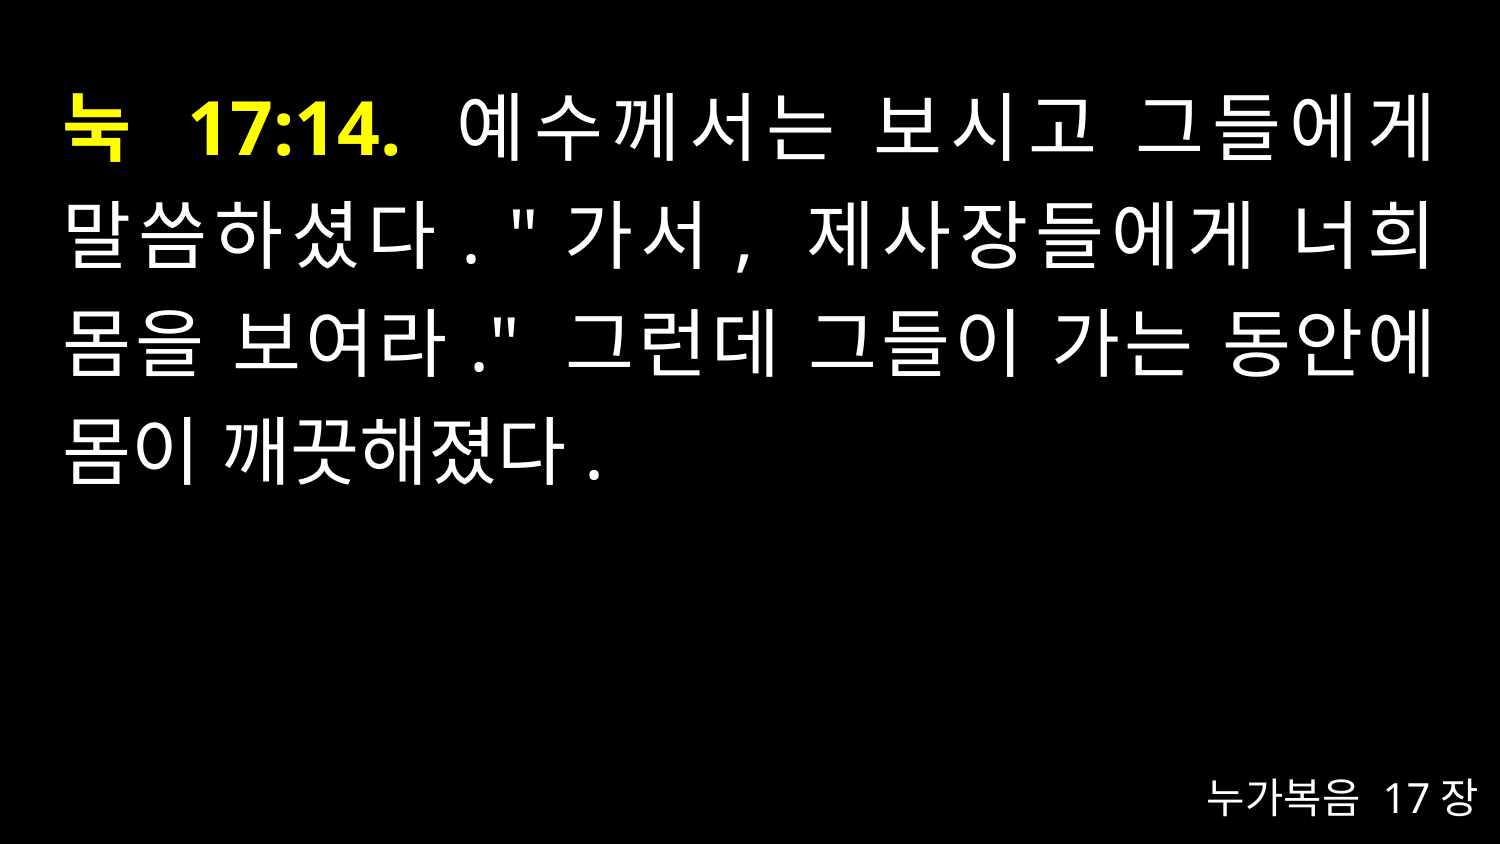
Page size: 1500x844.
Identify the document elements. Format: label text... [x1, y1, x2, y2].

subtitle 누가복음 17장 [916, 770, 1500, 844]
title 눅 17:14. 예수께서는 보시고 그들에게 말씀하셨다. "가서, 제사장들에게 너희 몸을 보여라." 그런데 그들이 가는 동안에 몸이 깨끗해졌다. [0, 0, 1500, 844]
